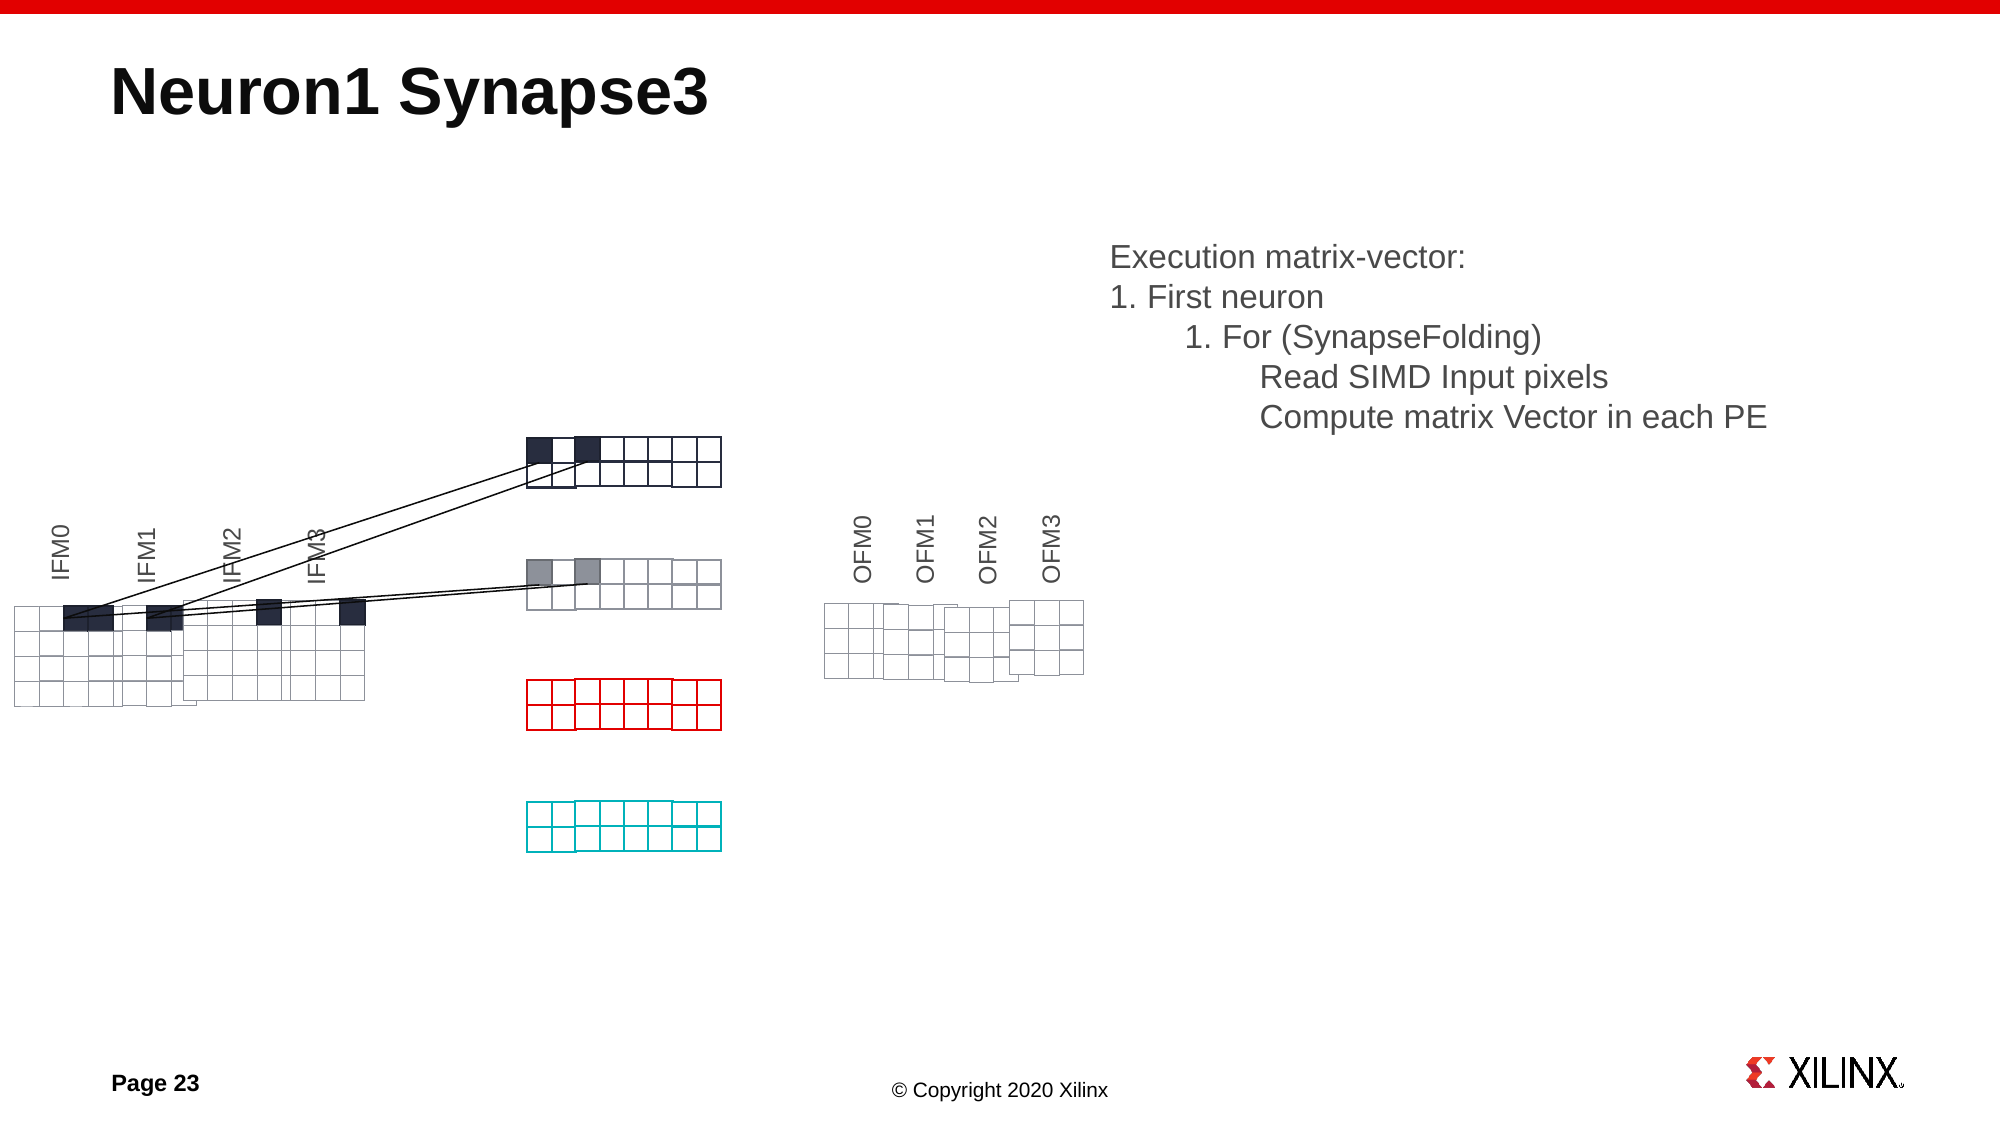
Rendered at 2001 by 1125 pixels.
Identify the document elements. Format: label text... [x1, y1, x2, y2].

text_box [883, 604, 958, 680]
text_box Execution matrix-vector: First neuron For (SynapseFolding) Read SIMD Input pixels Compute matrix Vector in each PE [1109, 227, 1789, 562]
picture [1745, 1056, 1905, 1089]
title Neuron1 Synapse3 [95, 50, 1905, 210]
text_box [623, 436, 674, 487]
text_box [182, 619, 282, 701]
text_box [63, 462, 146, 584]
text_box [282, 619, 365, 701]
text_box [672, 801, 722, 852]
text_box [623, 679, 672, 730]
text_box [14, 605, 113, 706]
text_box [575, 679, 623, 730]
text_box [527, 437, 575, 461]
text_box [944, 606, 1019, 682]
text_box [113, 619, 196, 706]
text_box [146, 461, 588, 583]
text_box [623, 800, 674, 851]
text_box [672, 559, 722, 610]
text_box OFM2 [964, 500, 1009, 586]
text_box OFM3 [1027, 499, 1073, 585]
slide_number Page 23 [96, 1043, 257, 1104]
text_box OFM0 [838, 500, 884, 585]
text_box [146, 583, 588, 619]
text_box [623, 558, 674, 609]
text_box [672, 679, 722, 730]
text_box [527, 680, 577, 731]
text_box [672, 437, 722, 488]
text_box IFM0 [36, 509, 63, 582]
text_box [527, 801, 577, 852]
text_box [588, 558, 623, 609]
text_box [575, 800, 623, 851]
text_box OFM1 [901, 499, 947, 585]
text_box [63, 584, 146, 619]
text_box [823, 603, 898, 679]
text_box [575, 436, 623, 487]
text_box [1009, 599, 1084, 675]
